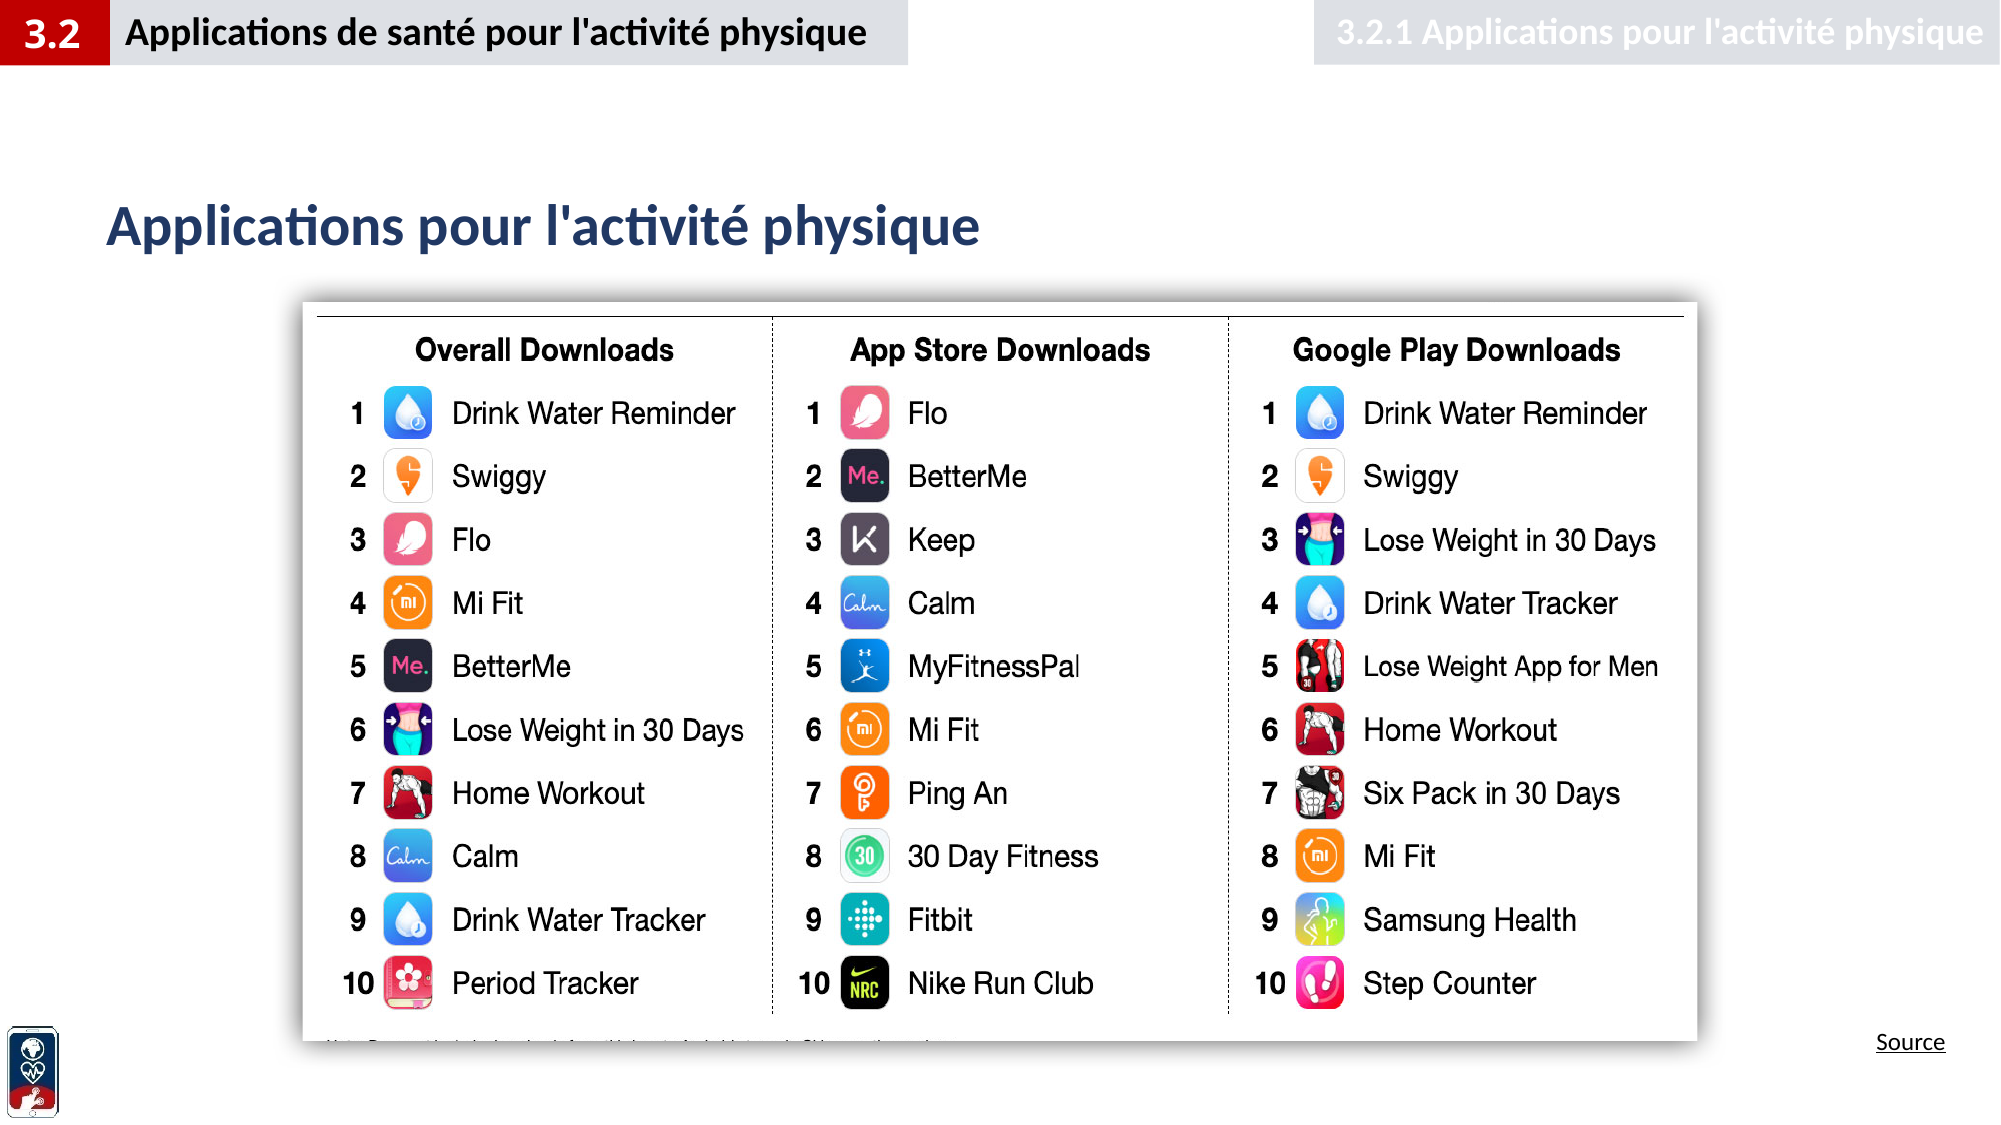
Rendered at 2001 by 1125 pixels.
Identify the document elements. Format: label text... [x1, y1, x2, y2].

text_box Source [954, 1017, 1961, 1063]
picture [7, 1026, 59, 1118]
text_box 3.2 [9, 9, 102, 56]
text_box Applications de santé pour l'activité physique [110, 0, 909, 66]
text_box 3.2.1 Applications pour l'activité physique [1314, 0, 2000, 65]
title Applications pour l'activité physique [91, 177, 1961, 276]
text_box [0, 0, 110, 66]
picture [302, 302, 1698, 1041]
